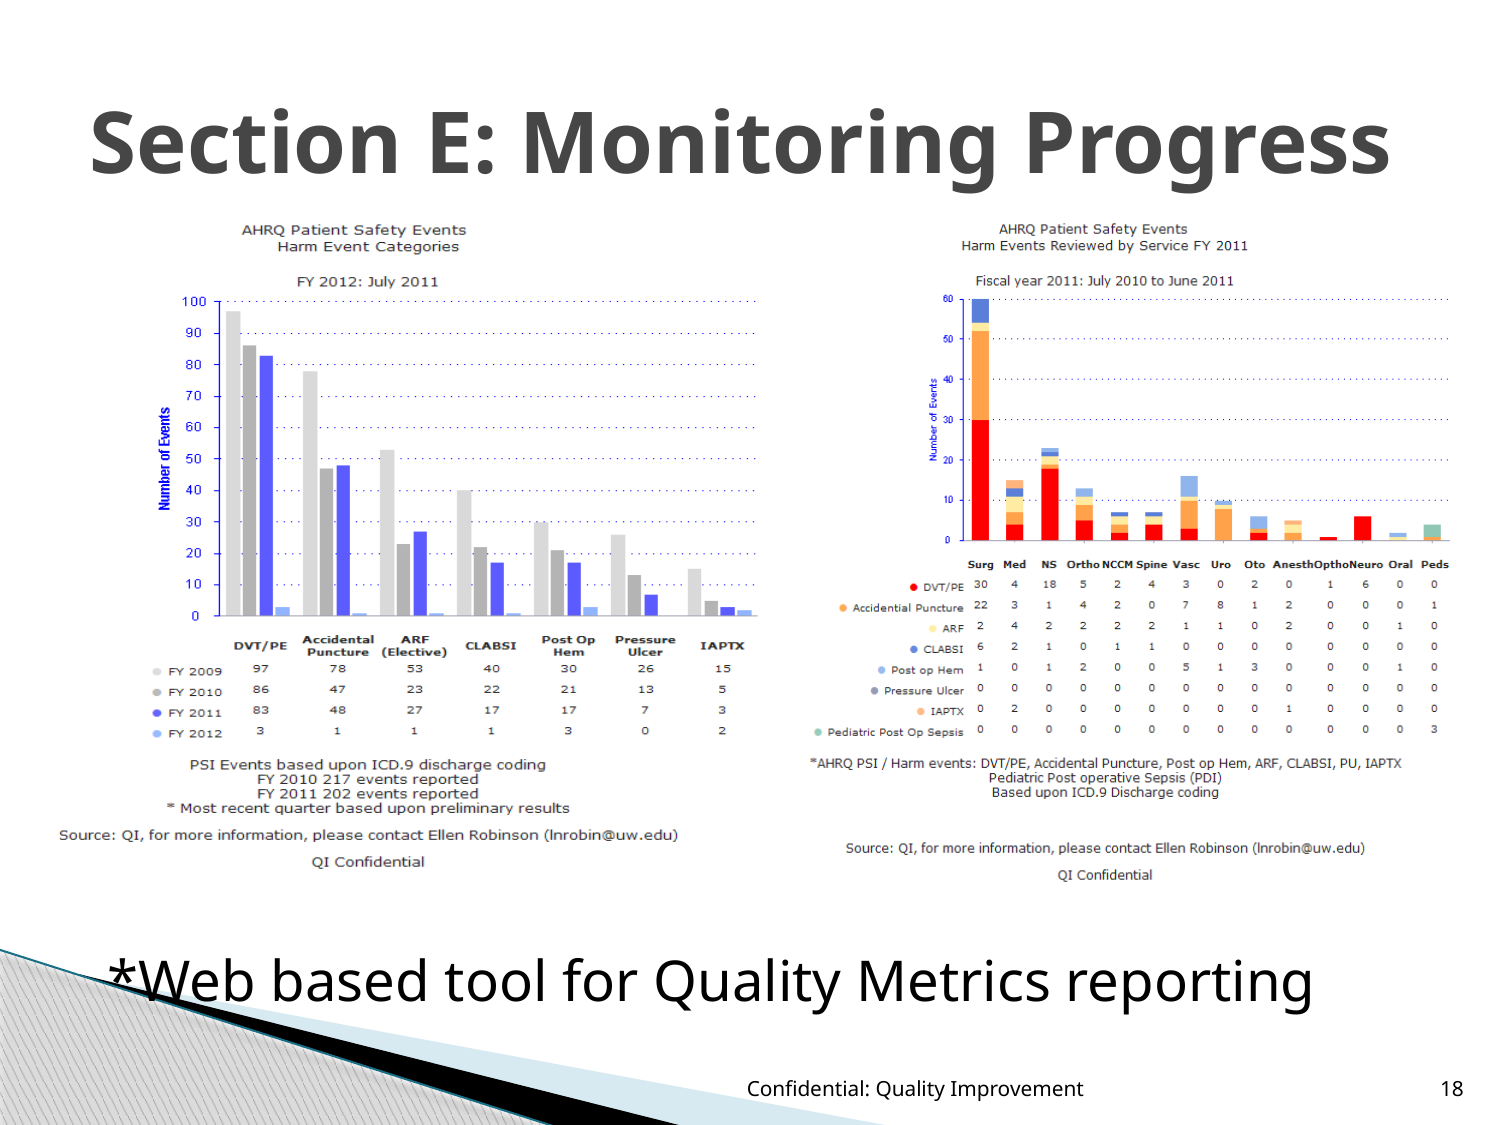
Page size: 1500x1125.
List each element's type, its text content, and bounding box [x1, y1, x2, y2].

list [0, 212, 771, 876]
list *Web based tool for Quality Metrics reporting [75, 937, 1425, 1050]
footer Confidential: Quality Improvement [718, 1051, 1105, 1112]
slide_number 18 [1418, 1051, 1479, 1112]
picture [762, 212, 1462, 888]
title Section E: Monitoring Progress [75, 45, 1425, 212]
